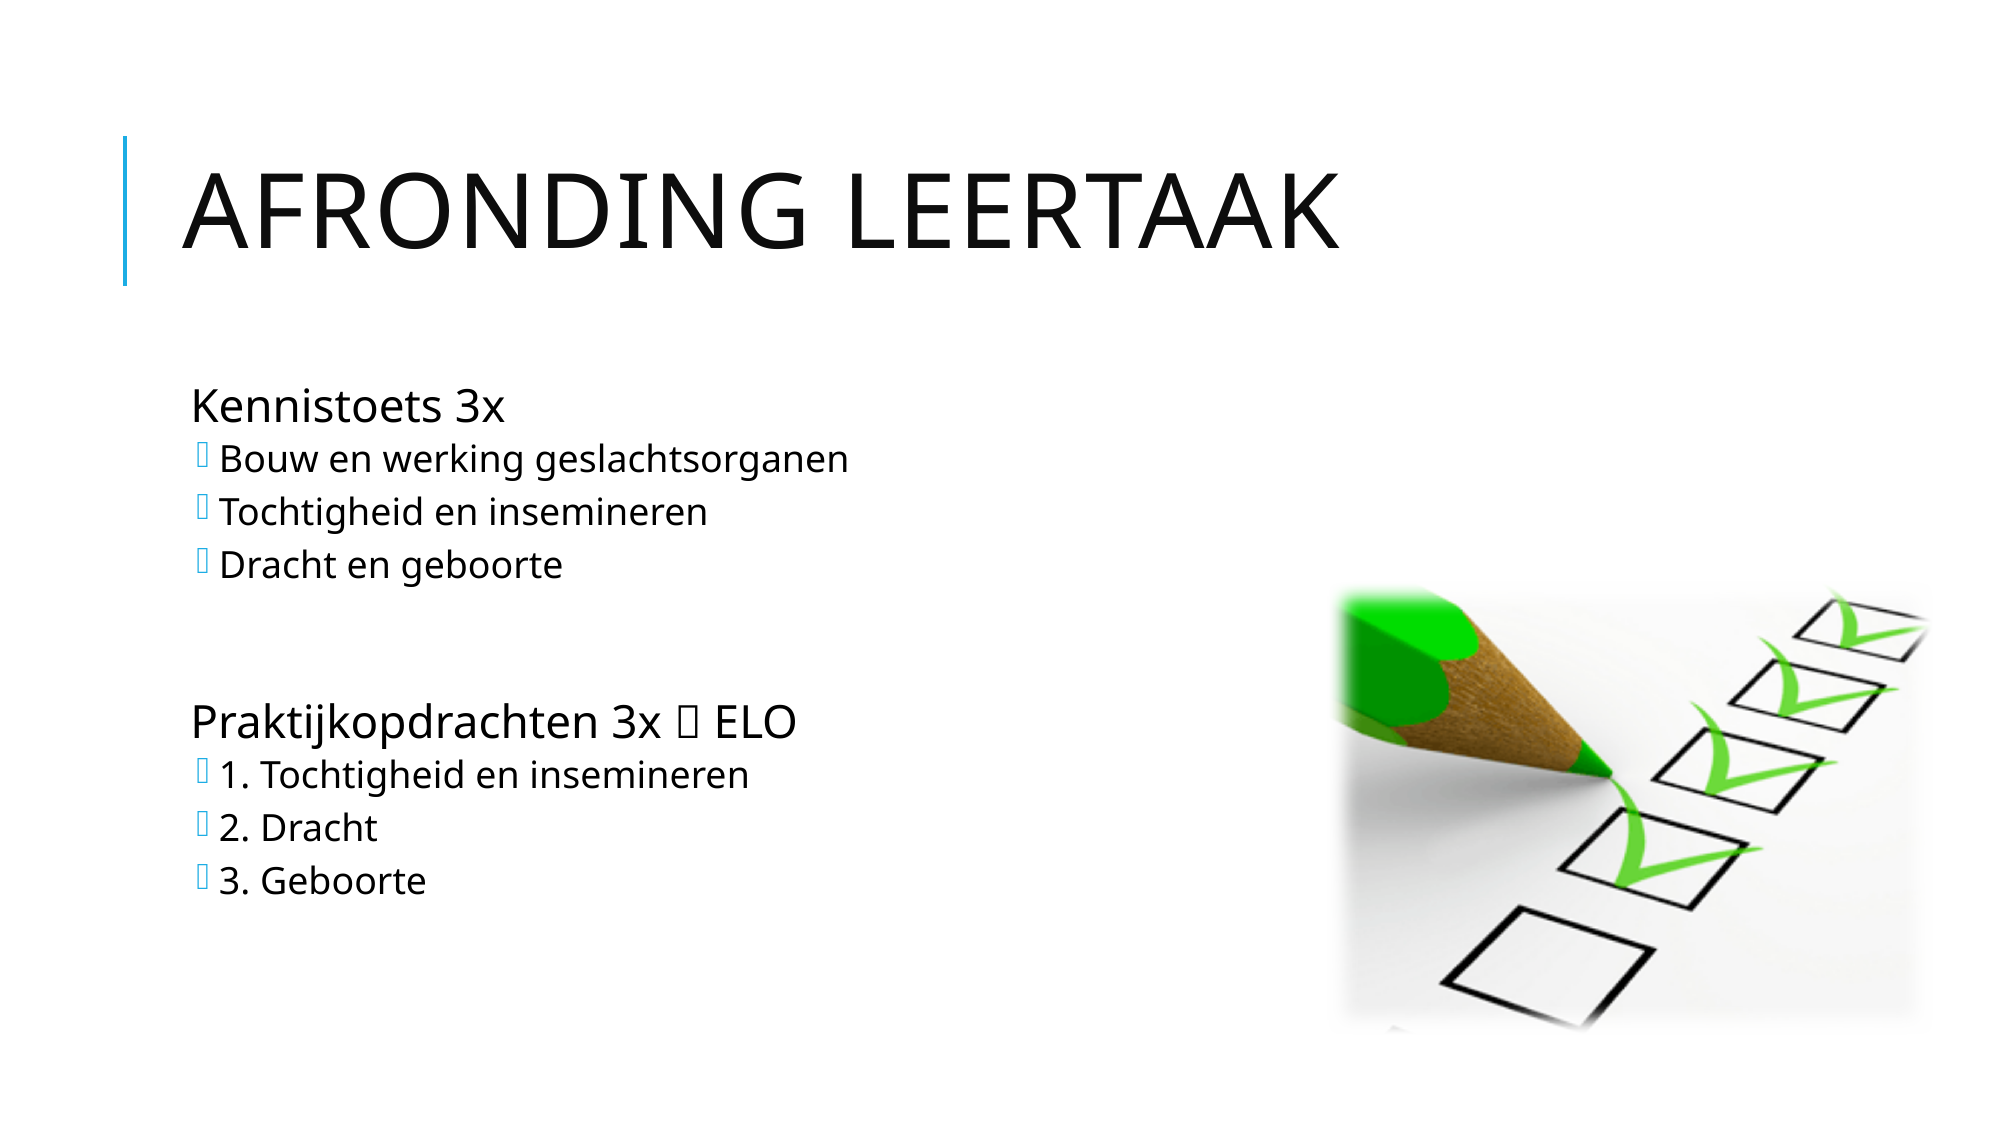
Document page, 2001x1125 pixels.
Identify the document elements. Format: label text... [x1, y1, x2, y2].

picture [1326, 580, 1933, 1036]
title Afronding leertaak [168, 96, 1763, 342]
list Kennistoets 3x Bouw en werking geslachtsorganen Tochtigheid en insemineren Dracht en geboorte Praktijkopdrachten 3x  ELO 1. Tochtigheid en insemineren 2. Dracht 3. Geboorte [168, 375, 1763, 1035]
